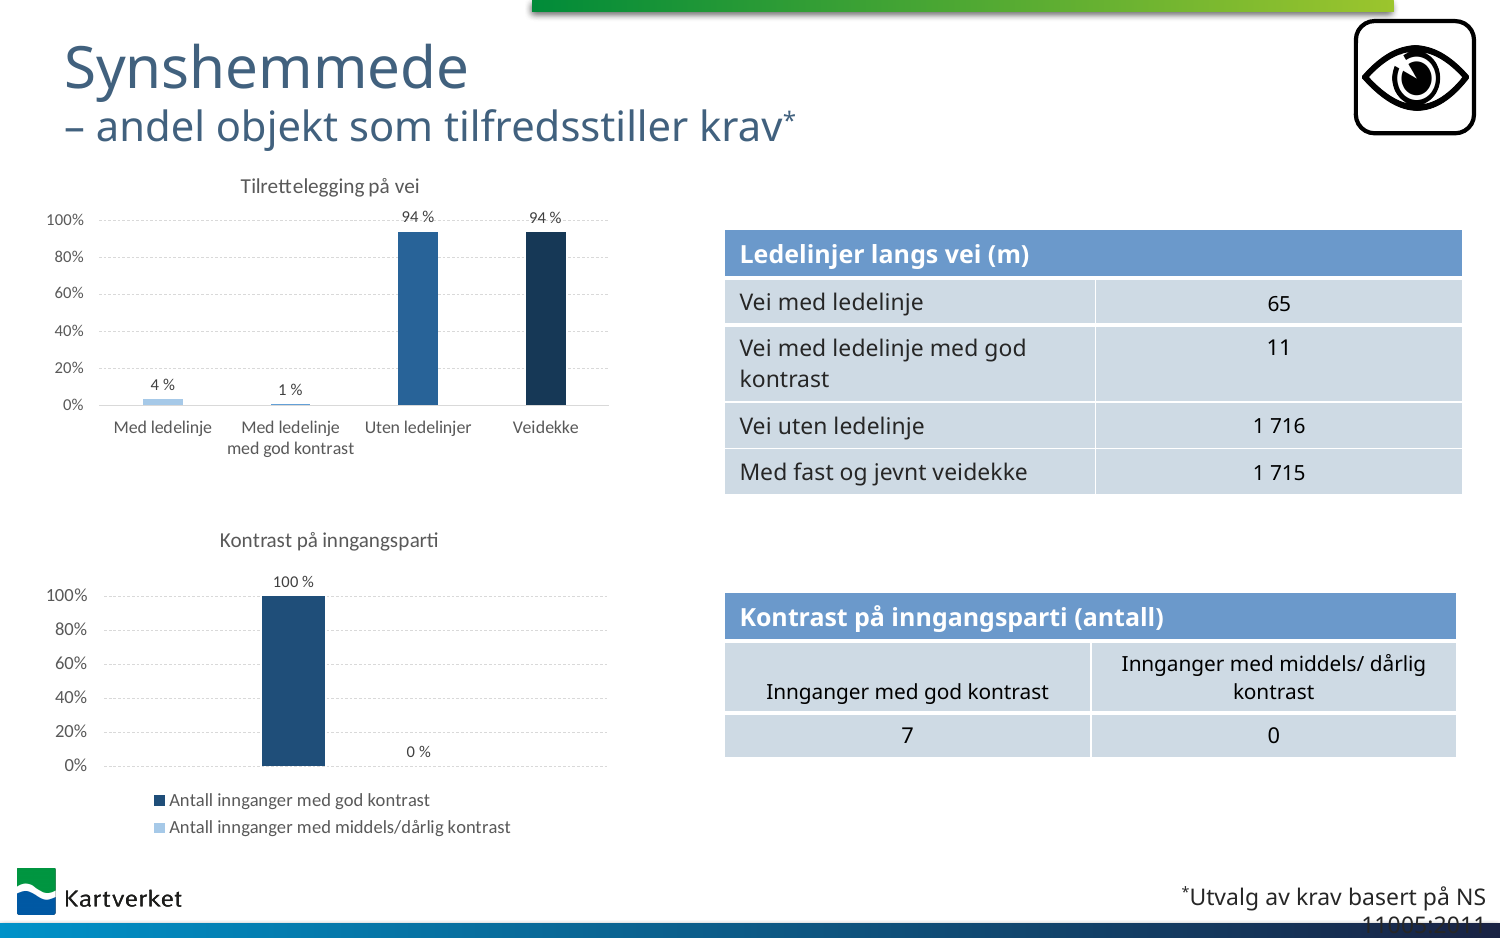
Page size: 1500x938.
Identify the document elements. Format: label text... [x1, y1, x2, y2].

table_header Ledelinjer langs vei (m) [725, 230, 1462, 276]
table_cell Med fast og jevnt veidekke [725, 449, 1095, 494]
table_cell 1 715 [1096, 449, 1462, 494]
table_cell 1 716 [1096, 403, 1462, 448]
picture [41, 166, 619, 492]
picture [41, 520, 618, 846]
table_cell Vei uten ledelinje [725, 403, 1095, 448]
table_cell 11 [1096, 327, 1462, 401]
table_cell Innganger med god kontrast [725, 643, 1090, 711]
table_cell 65 [1096, 280, 1462, 323]
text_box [1355, 20, 1475, 134]
table_cell 7 [725, 715, 1090, 757]
text_box Synshemmede – andel objekt som tilfredsstiller krav* [49, 24, 1431, 158]
table_cell Vei med ledelinje [725, 280, 1095, 323]
text_box *Utvalg av krav basert på NS 11005:2011 [1068, 873, 1500, 938]
table_cell Vei med ledelinje med god kontrast [725, 327, 1095, 401]
table_cell Innganger med middels/ dårlig kontrast [1092, 643, 1456, 711]
table_header Kontrast på inngangsparti (antall) [725, 593, 1456, 639]
table_cell 0 [1092, 715, 1456, 757]
